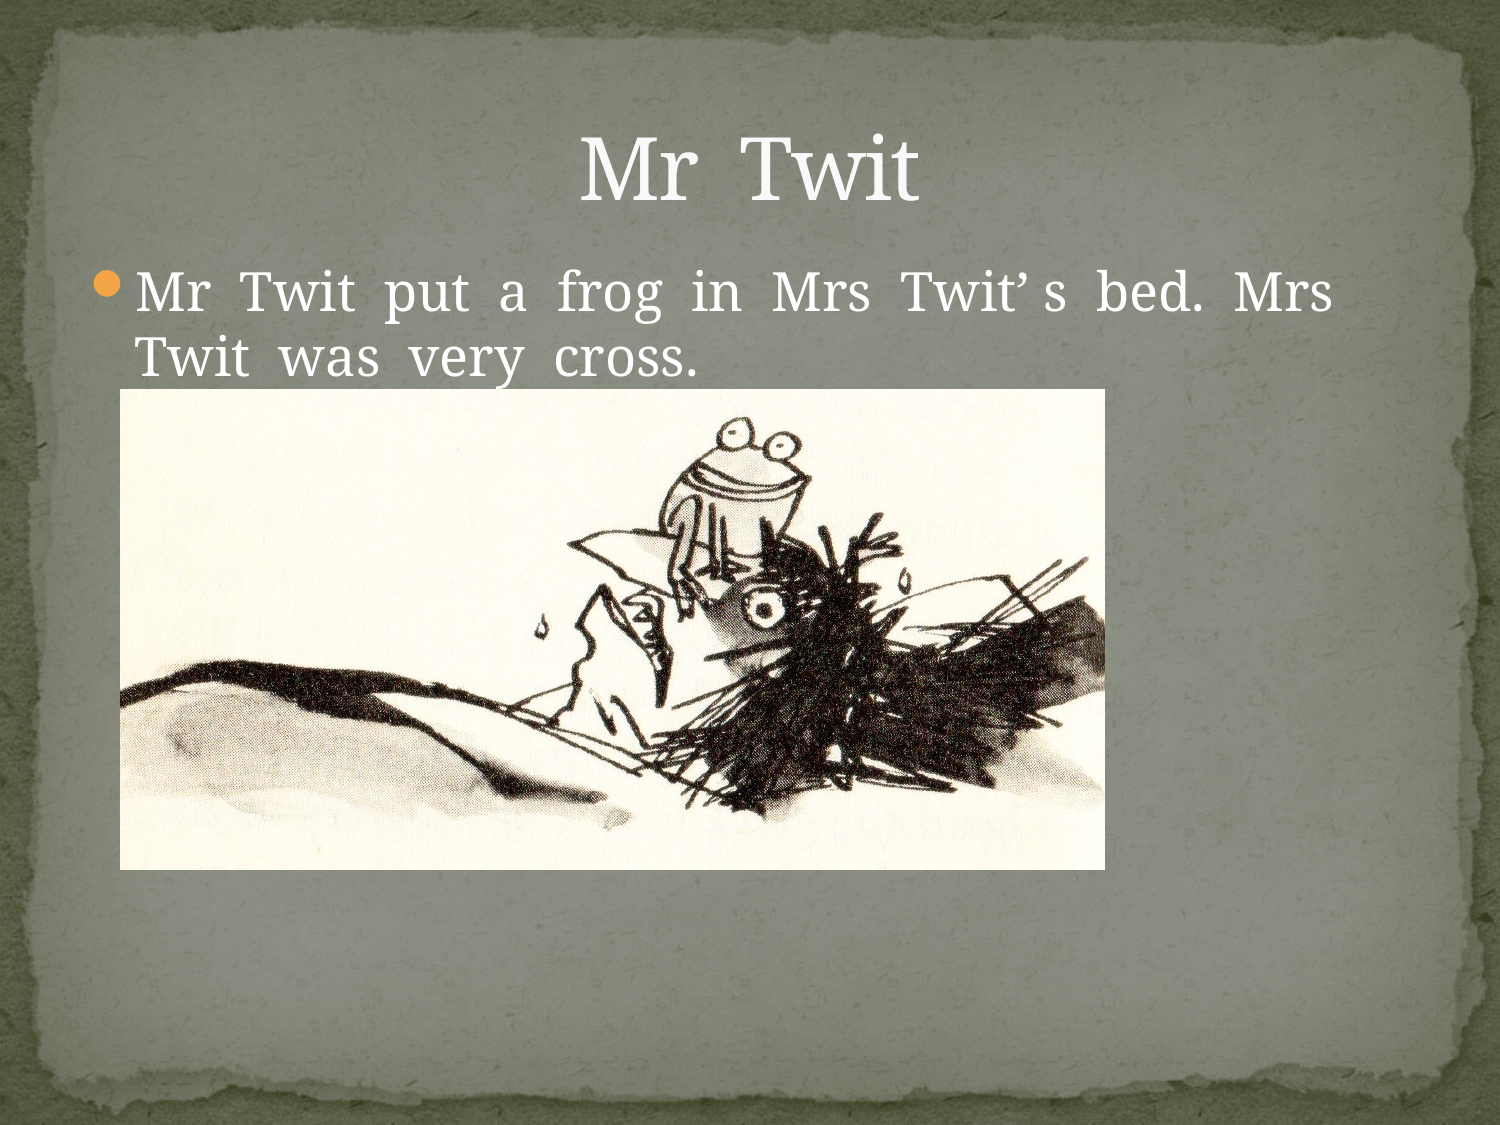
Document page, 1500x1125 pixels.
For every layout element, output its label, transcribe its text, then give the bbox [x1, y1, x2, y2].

picture [120, 389, 1105, 870]
title Mr Twit [74, 24, 1425, 225]
list Mr Twit put a frog in Mrs Twit’ s bed. Mrs Twit was very cross. [75, 249, 1425, 1000]
